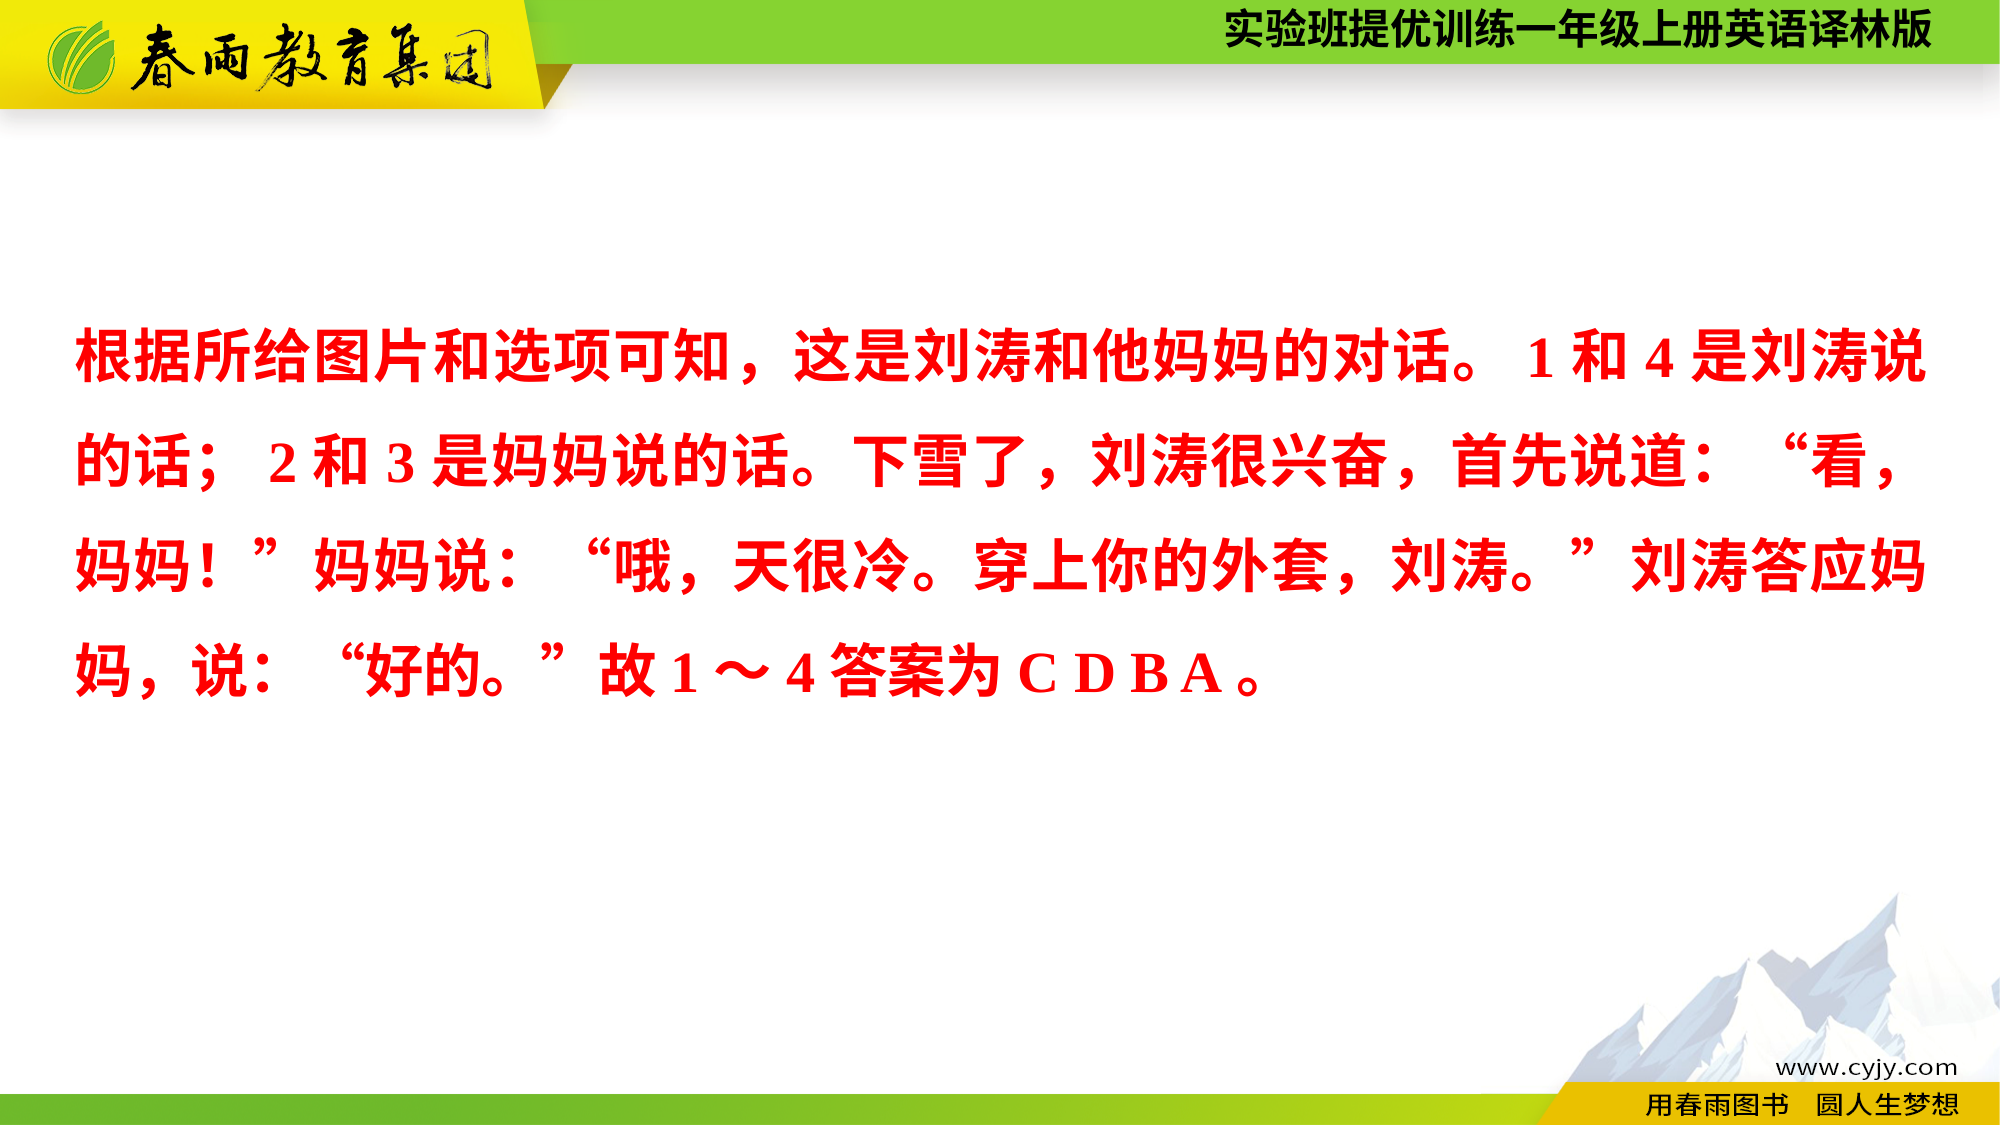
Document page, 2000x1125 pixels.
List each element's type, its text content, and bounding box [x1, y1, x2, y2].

list 根据所给图片和选项可知，这是刘涛和他妈妈的对话。1和4是刘涛说的话；2和3是妈妈说的话。下雪了，刘涛很兴奋，首先说道：“看，妈妈！”妈妈说：“哦，天很冷。穿上你的外套，刘涛。”刘涛答应妈妈，说：“好的。”故1～4答案为C D B A。 [59, 276, 1944, 716]
picture [0, 0, 2000, 1125]
